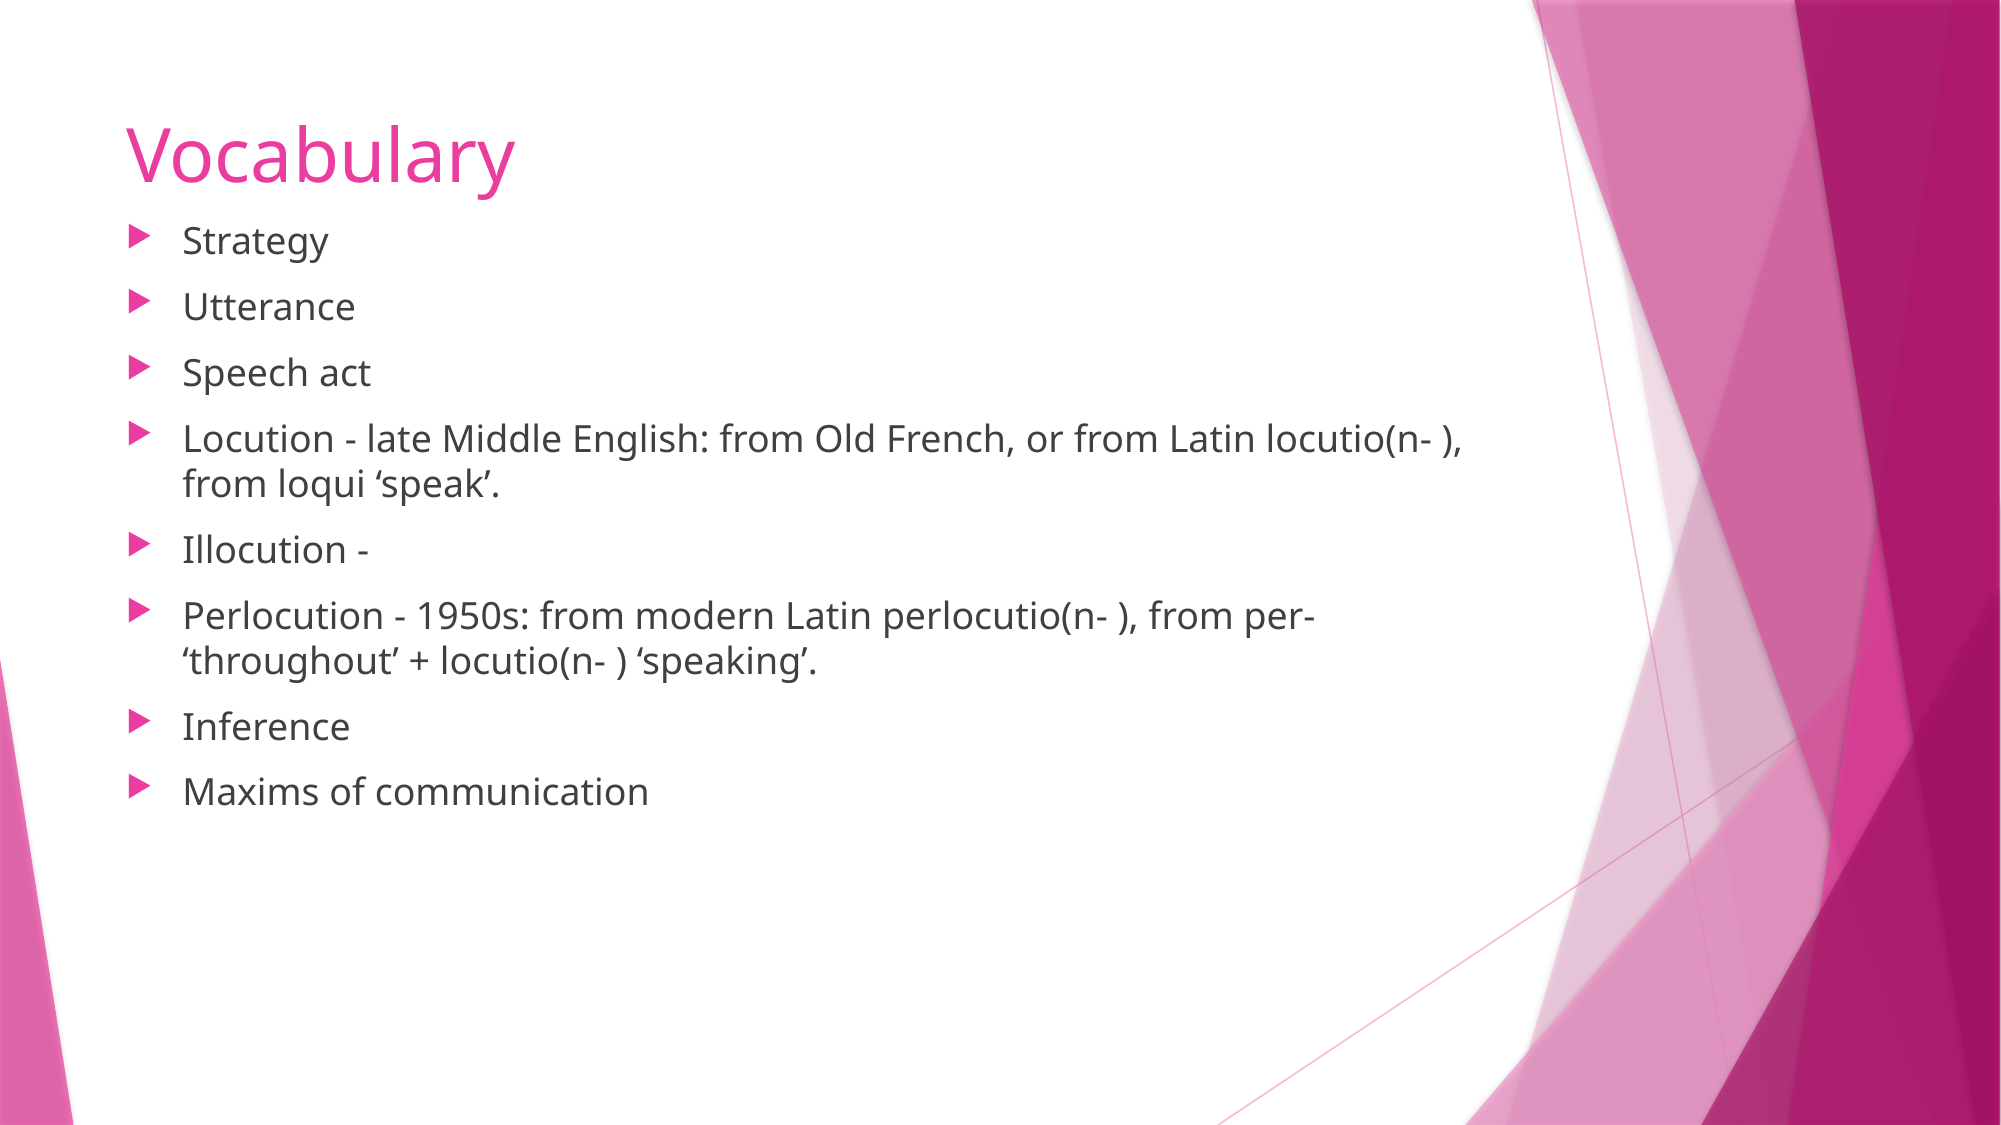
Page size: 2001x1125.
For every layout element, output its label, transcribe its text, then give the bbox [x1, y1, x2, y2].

list Strategy Utterance Speech act Locution - late Middle English: from Old French, or from Latin locutio(n- ), from loqui ‘speak’. Illocution - Perlocution - 1950s: from modern Latin perlocutio(n- ), from per- ‘throughout’ + locutio(n- ) ‘speaking’. Inference Maxims of communication [111, 210, 1522, 1008]
title Vocabulary [111, 99, 1522, 210]
